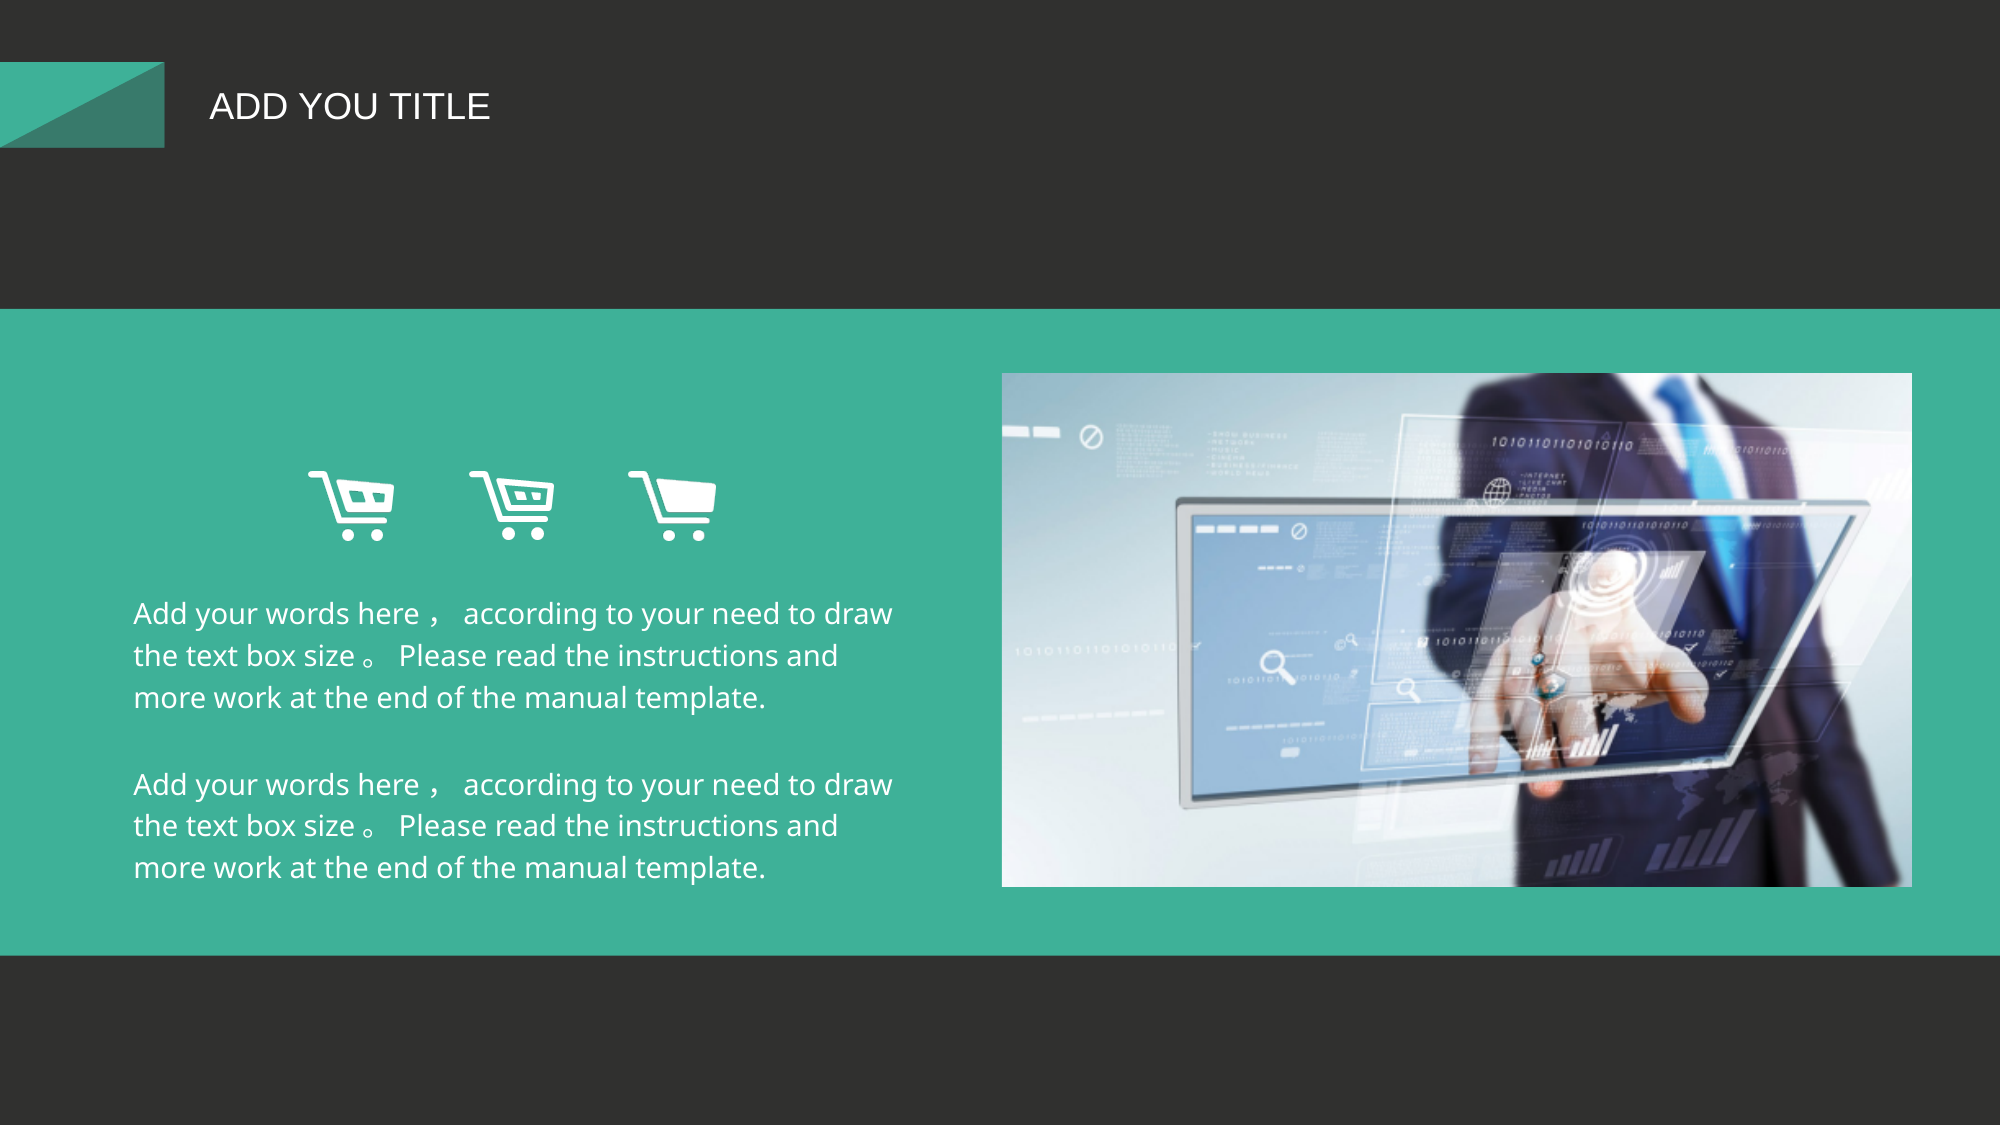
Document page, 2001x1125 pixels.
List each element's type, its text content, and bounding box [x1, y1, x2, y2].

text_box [0, 61, 165, 148]
picture [468, 470, 555, 541]
text_box Add your words here，according to your need to draw the text box size。Please read the instructions and more work at the end of the manual template. [133, 588, 896, 715]
picture [1001, 372, 1913, 888]
picture [628, 471, 716, 542]
picture [307, 471, 395, 542]
text_box Add your words here，according to your need to draw the text box size。Please read the instructions and more work at the end of the manual template. [133, 758, 896, 885]
text_box [0, 308, 2000, 956]
text_box ADD YOU TITLE [194, 74, 507, 135]
